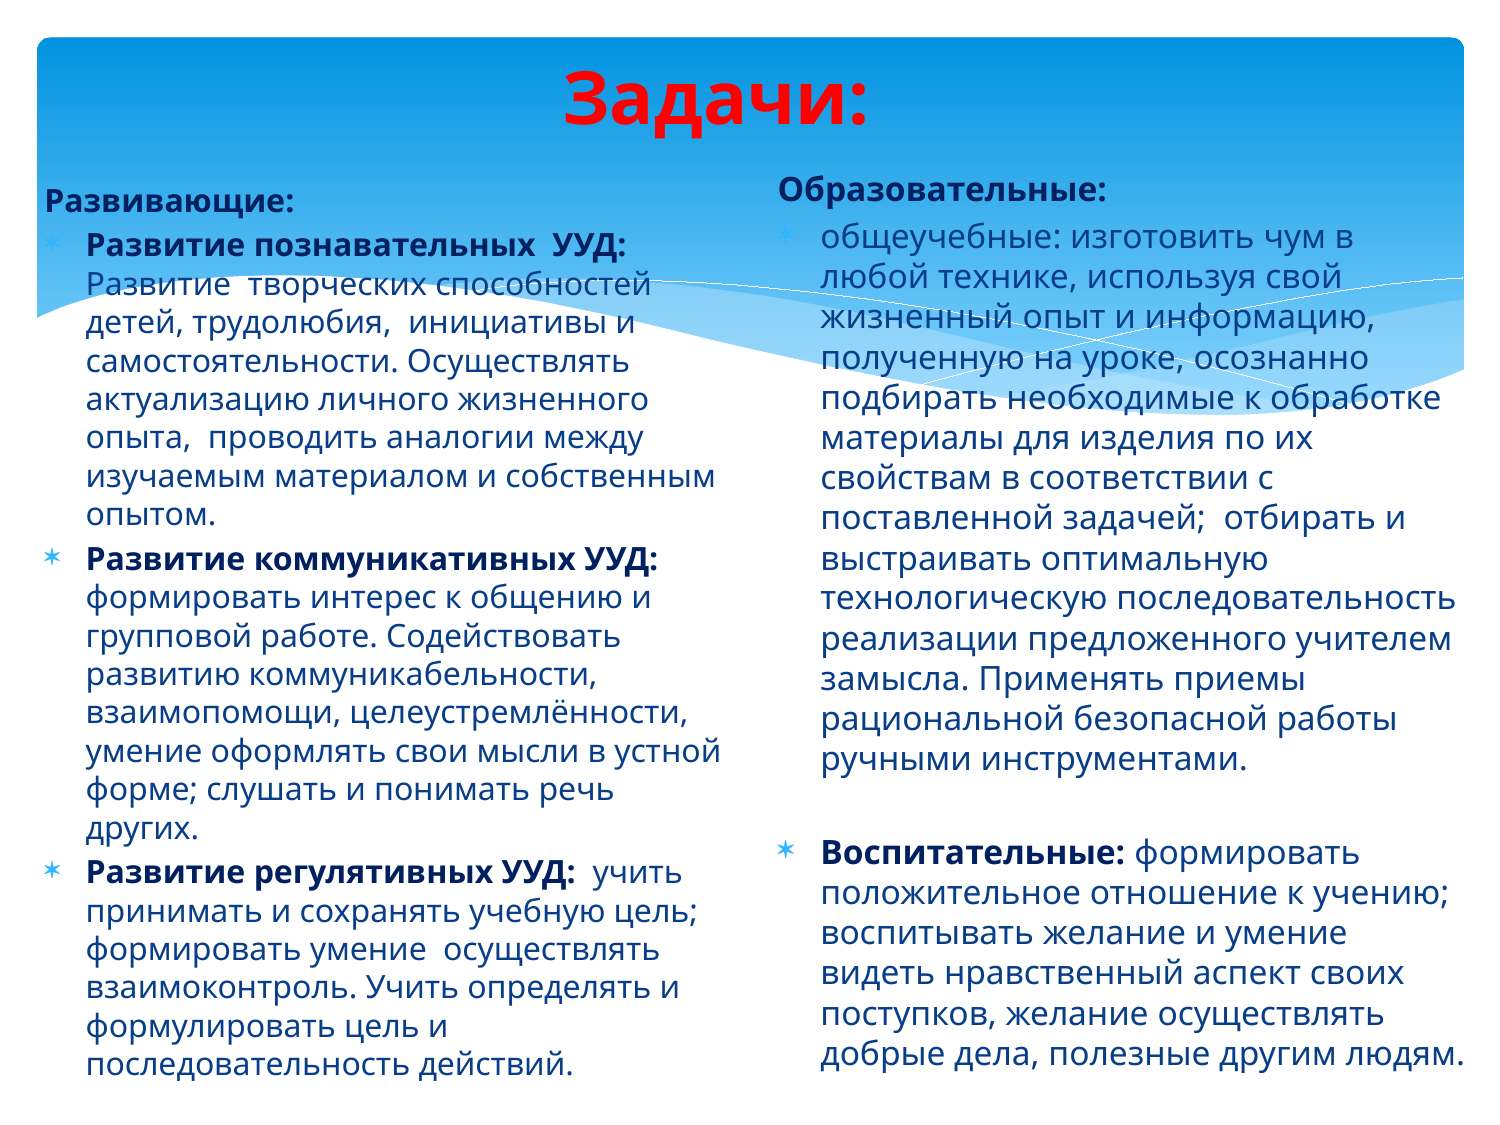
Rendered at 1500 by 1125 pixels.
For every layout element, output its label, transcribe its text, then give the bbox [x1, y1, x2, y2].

list Образовательные: общеучебные: изготовить чум в любой технике, используя свой жизненный опыт и информацию, полученную на уроке, осознанно подбирать необходимые к обработке материалы для изделия по их свойствам в соответствии с поставленной задачей; отбирать и выстраивать оптимальную технологическую последовательность реализации предложенного учителем замысла. Применять приемы рациональной безопасной работы ручными инструментами. Воспитательные: формировать положительное отношение к учению; воспитывать желание и умение видеть нравственный аспект своих поступков, желание осуществлять добрые дела, полезные другим людям. [762, 160, 1483, 1106]
list Развивающие: Развитие познавательных УУД: Развитие творческих способностей детей, трудолюбия, инициативы и самостоятельности. Осуществлять актуализацию личного жизненного опыта, проводить аналогии между изучаемым материалом и собственным опытом. Развитие коммуникативных УУД: формировать интерес к общению и групповой работе. Содействовать развитию коммуникабельности, взаимопомощи, целеустремлённости, умение оформлять свои мысли в устной форме; слушать и понимать речь других. Развитие регулятивных УУД: учить принимать и сохранять учебную цель; формировать умение осуществлять взаимоконтроль. Учить определять и формулировать цель и последовательность действий. [29, 172, 738, 1094]
title Задачи: [41, 42, 1392, 147]
